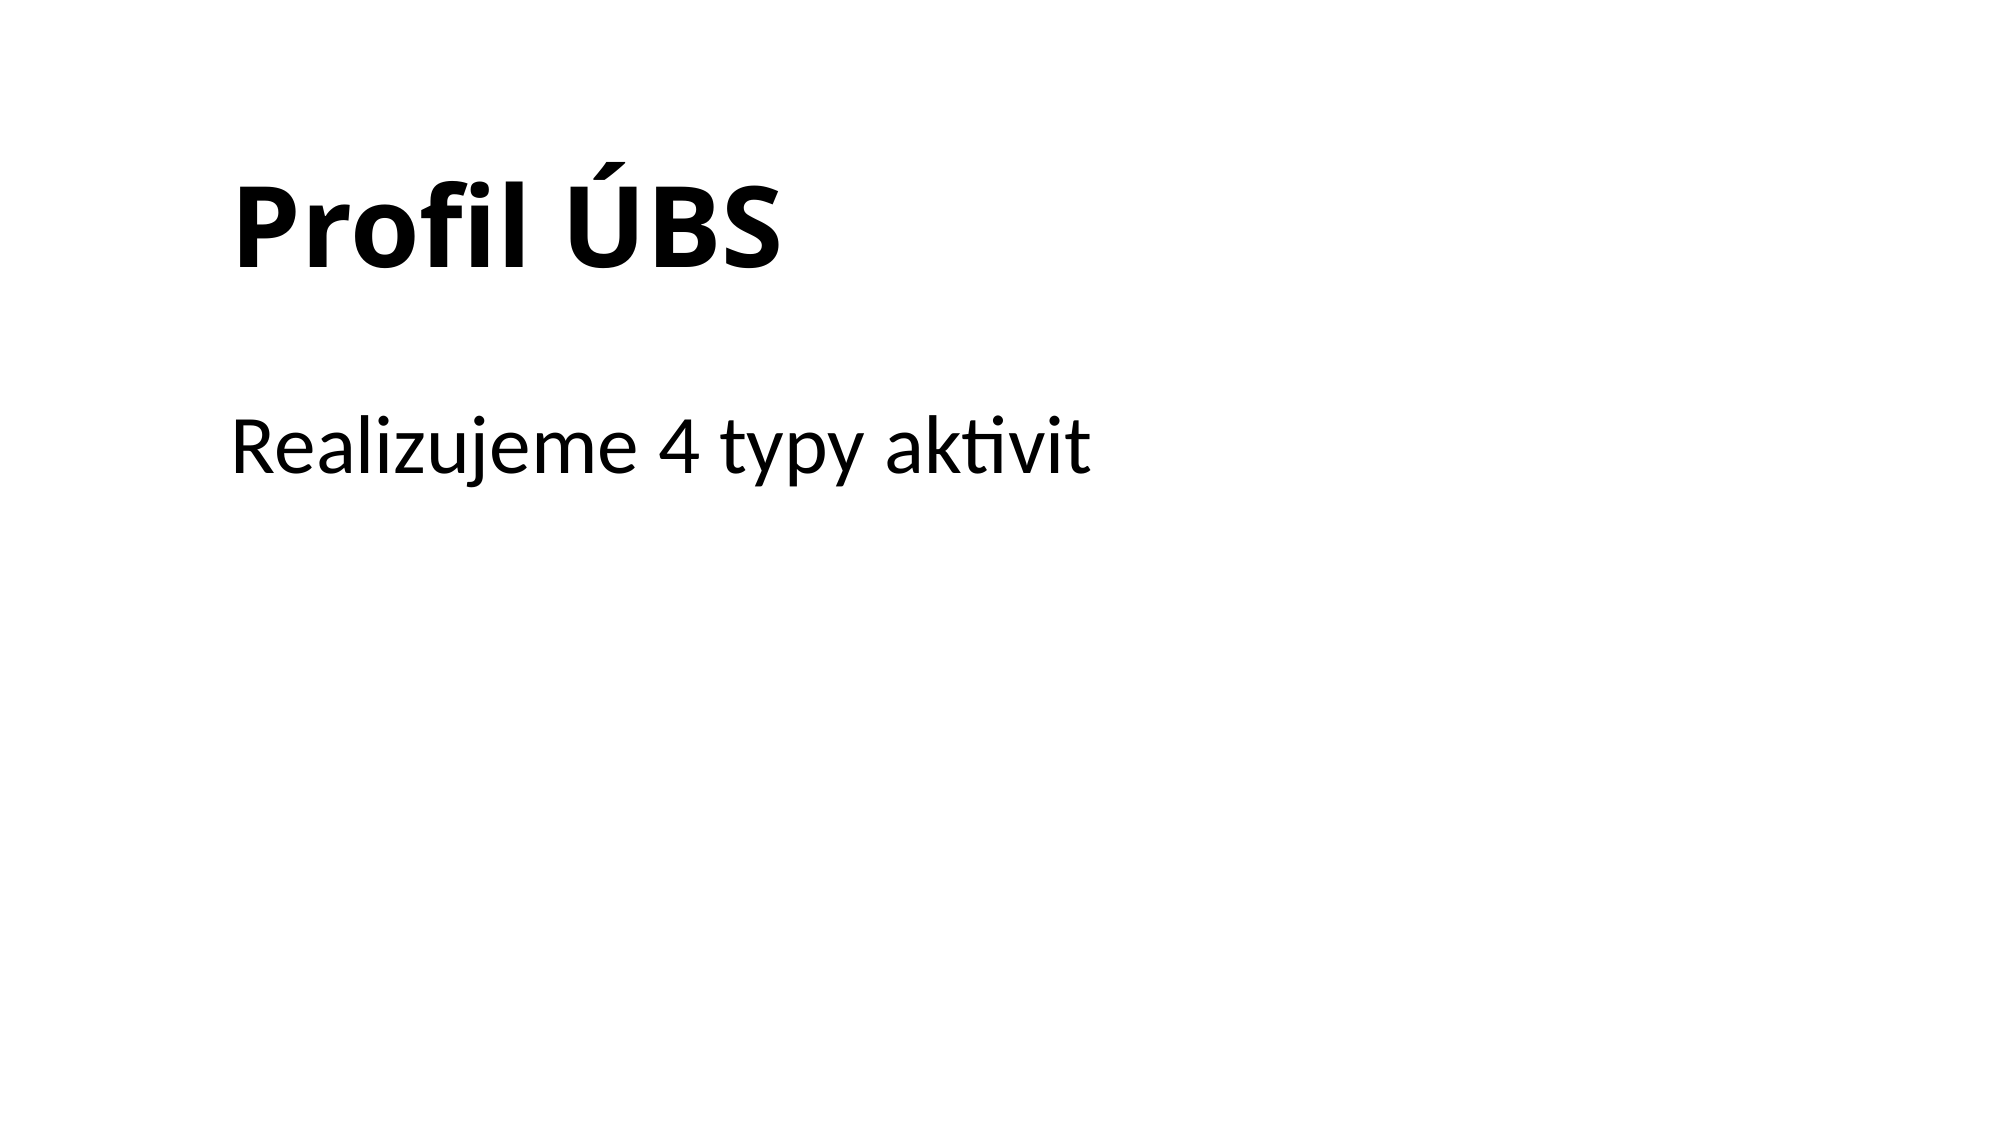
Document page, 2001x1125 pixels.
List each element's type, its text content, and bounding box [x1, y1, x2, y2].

subtitle Realizujeme 4 typy aktivit Bc. a NMgr. studium oboru Čeština pro cizince (kód ACC1 a ACC5) Kurzy pro stážisty a postgraduanty (kód ACCE):  76 studentů /semestr Program Česká studia Letní školu slovanských studií [215, 401, 1701, 926]
title Profil ÚBS [215, 110, 1917, 353]
